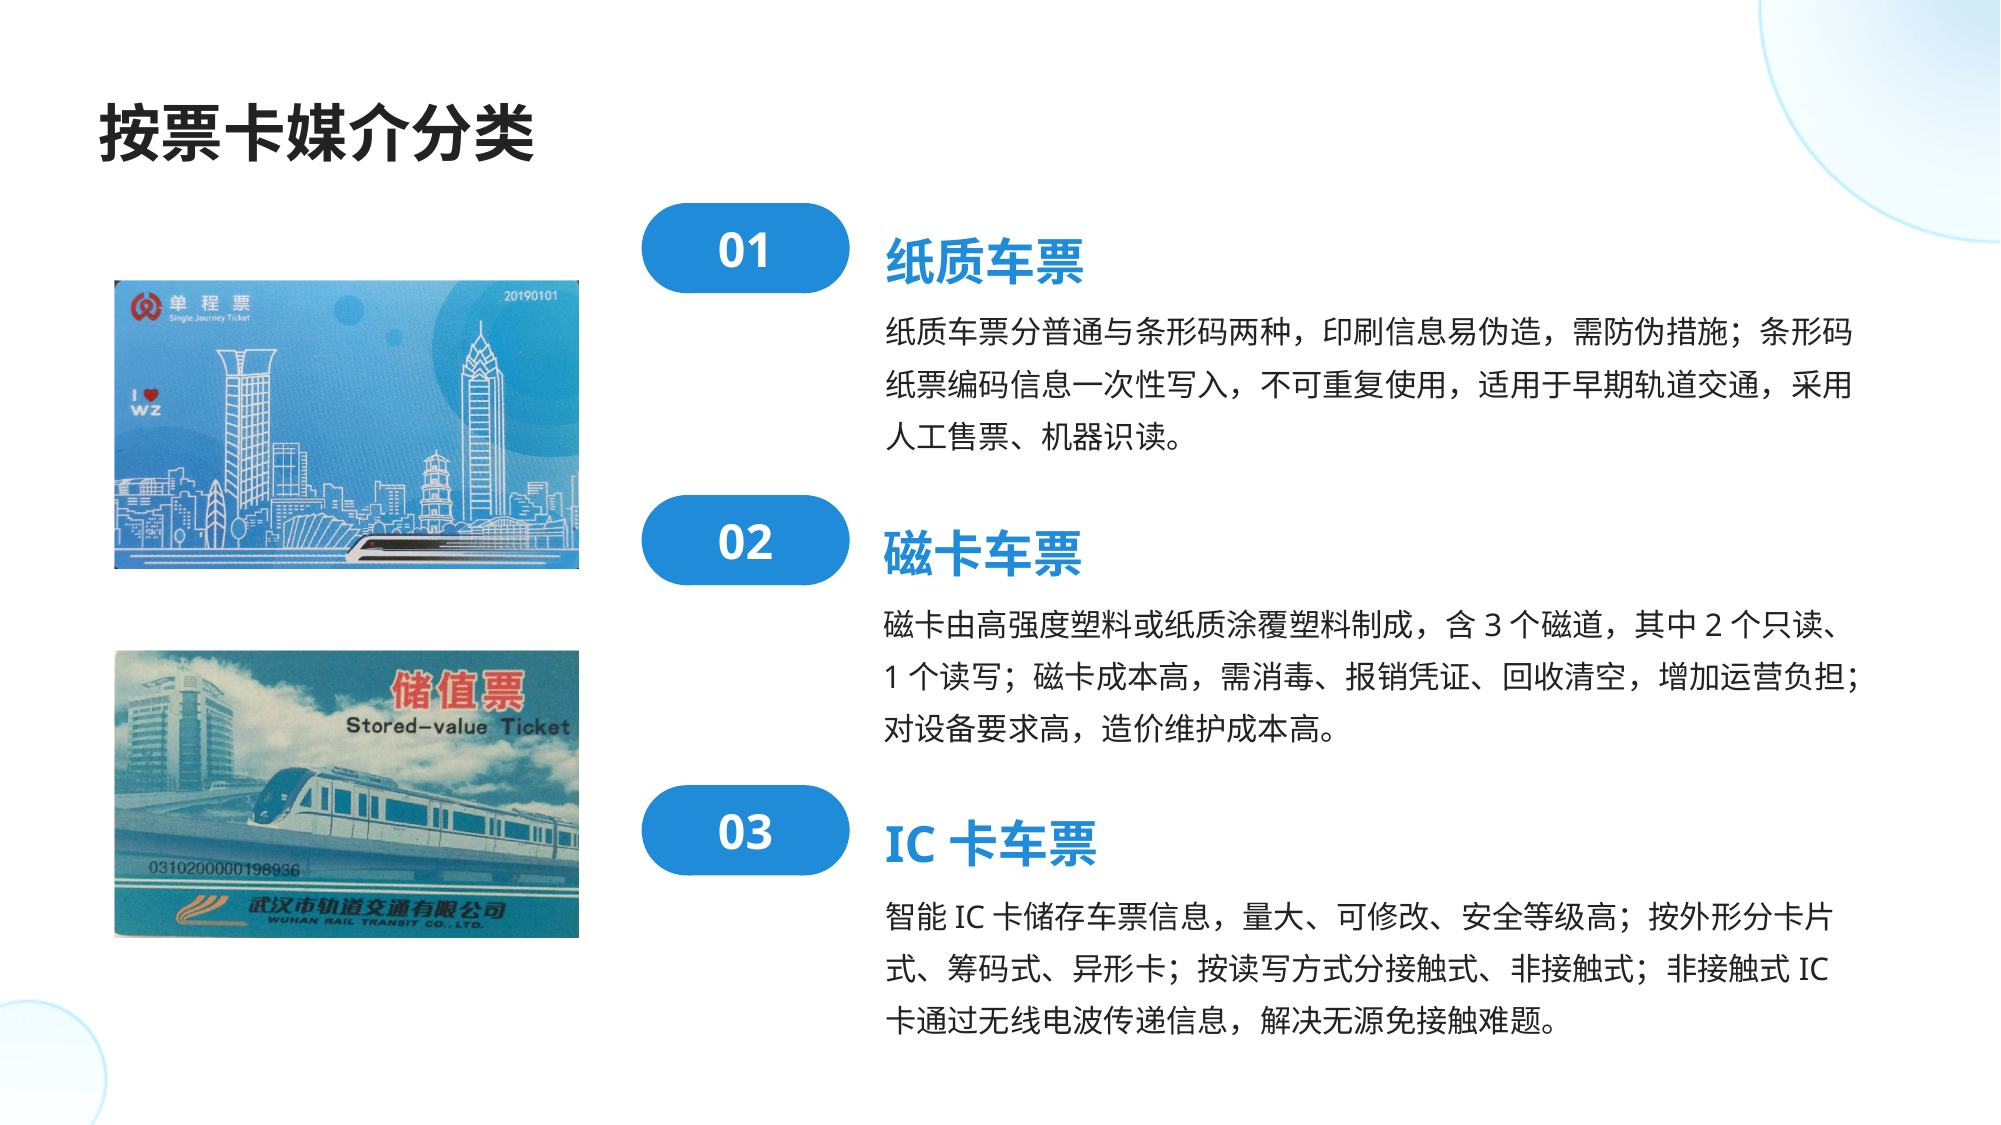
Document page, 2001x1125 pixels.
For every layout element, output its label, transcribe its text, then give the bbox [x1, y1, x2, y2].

text_box 03 [682, 791, 809, 869]
text_box 纸质车票 [864, 191, 1897, 306]
text_box 智能IC卡储存车票信息，量大、可修改、安全等级高；按外形分卡片式、筹码式、异形卡；按读写方式分接触式、非接触式；非接触式IC卡通过无线电波传递信息，解决无源免接触难题。 [864, 861, 1870, 1067]
text_box 02 [682, 501, 809, 579]
text_box [781, 785, 850, 876]
picture [0, 0, 2001, 1125]
text_box [641, 203, 710, 294]
text_box [696, 203, 795, 209]
text_box [641, 785, 710, 876]
text_box 磁卡由高强度塑料或纸质涂覆塑料制成，含3个磁道，其中2个只读、1个读写；磁卡成本高，需消毒、报销凭证、回收清空，增加运营负担；对设备要求高，造价维护成本高。 [862, 569, 1868, 775]
text_box 纸质车票分普通与条形码两种，印刷信息易伪造，需防伪措施；条形码纸票编码信息一次性写入，不可重复使用，适用于早期轨道交通，采用人工售票、机器识读。 [864, 277, 1870, 483]
text_box [781, 495, 850, 586]
text_box [781, 203, 850, 294]
text_box 磁卡车票 [862, 483, 1895, 598]
text_box 按票卡媒介分类 [78, 43, 1922, 189]
text_box [695, 785, 796, 791]
text_box [692, 579, 799, 586]
text_box [693, 869, 798, 876]
text_box [692, 287, 799, 294]
text_box 01 [682, 209, 809, 287]
text_box [696, 495, 795, 501]
text_box IC卡车票 [864, 773, 1897, 888]
text_box [641, 495, 710, 586]
